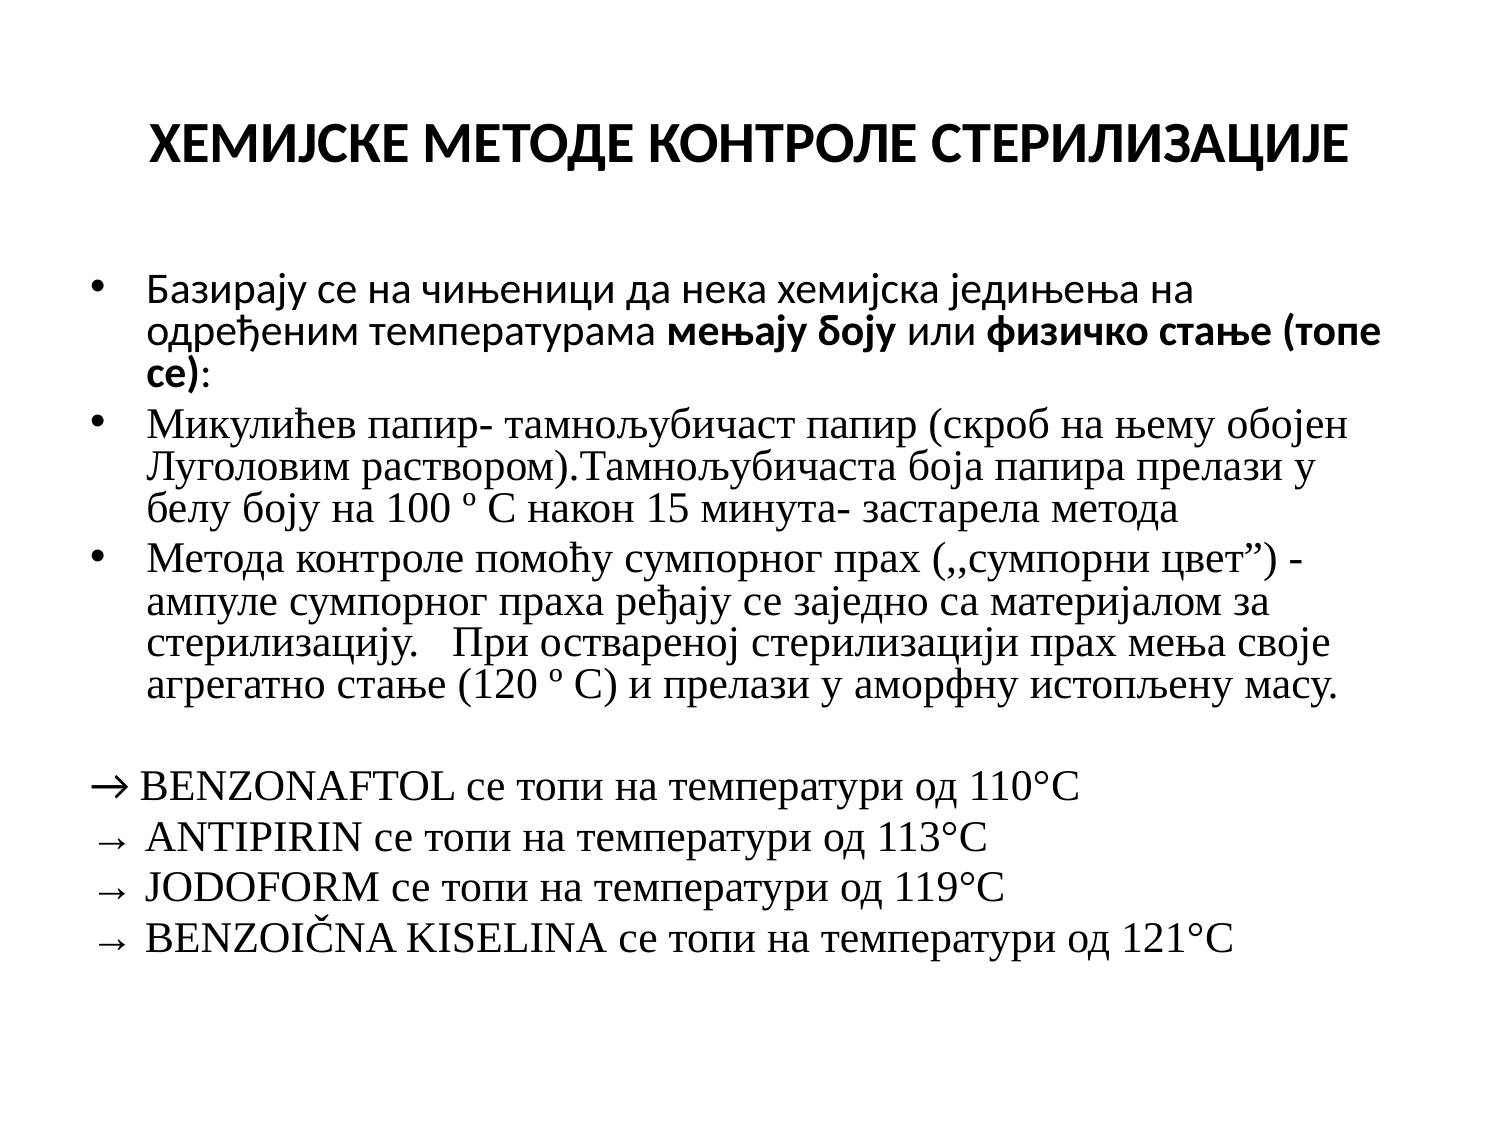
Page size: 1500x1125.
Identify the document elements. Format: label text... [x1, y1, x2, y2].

list Базирају се на чињеници да нека хемијска једињења на одређеним температурама мењају боју или физичко стање (топе се): Микулићев папир- тамнољубичаст папир (скроб на њему обојен Луголовим раствором).Тамнољубичаста боја папира прелази у белу боју на 100 º C након 15 минута- застарела метода Метода контроле помоћу сумпорног прах (,,сумпорни цвет”) - ампуле сумпорног праха ређају се заједно са материјалом за стерилизацију. При оствареној стерилизацији прах мења своје агрегатно стање (120 º C) и прелази у аморфну истопљену масу. → BENZONAFTOL се топи на температури од 110°C → ANTIPIRIN се топи на температури од 113°C → JODOFORM се топи на температури од 119°C → BENZOIČNA KISELINA се топи на температури од 121°C [75, 262, 1425, 1005]
title ХЕМИЈСКЕ МЕТОДЕ КОНТРОЛЕ СТЕРИЛИЗАЦИЈЕ [75, 45, 1425, 233]
